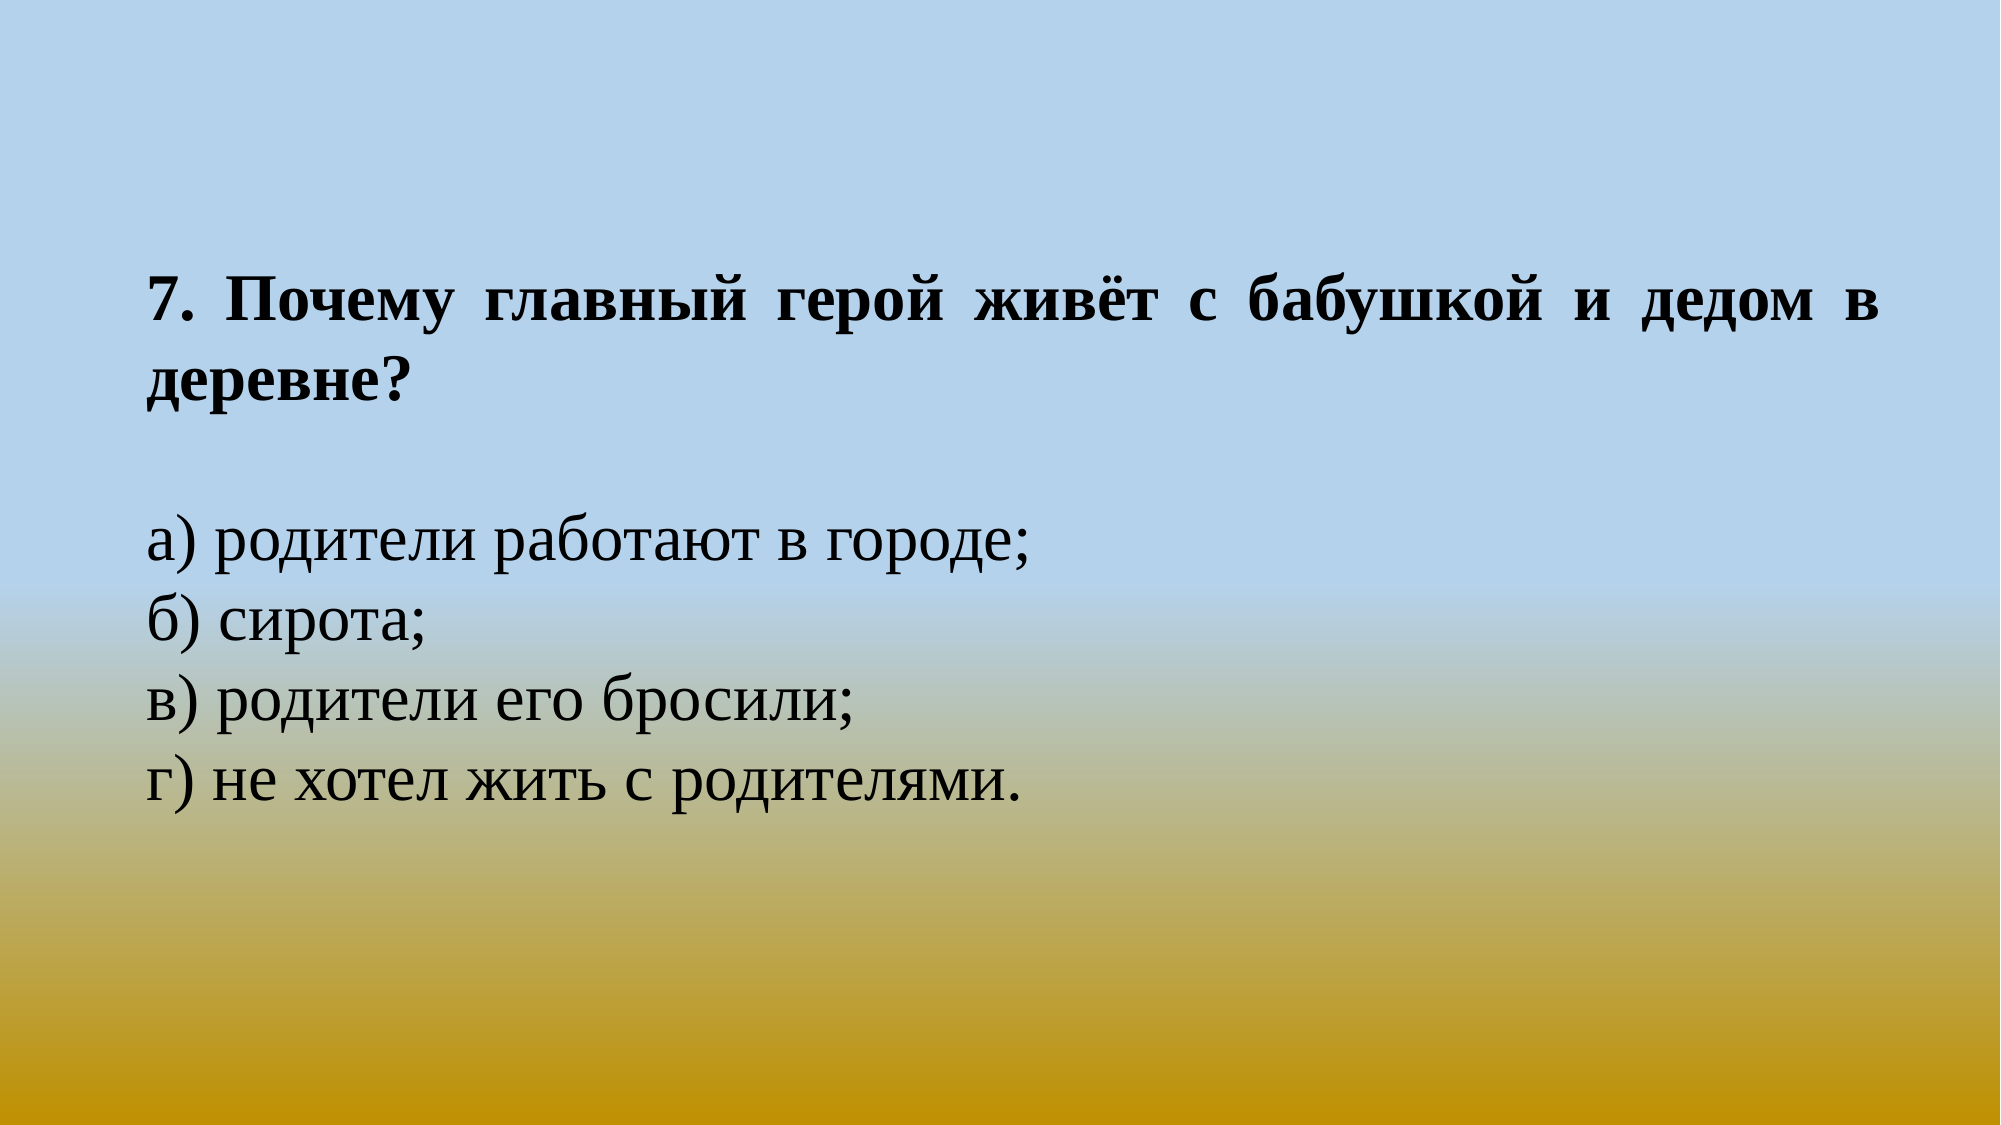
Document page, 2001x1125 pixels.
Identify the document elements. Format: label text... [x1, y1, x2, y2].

text_box 7. Почему главный герой живёт с бабушкой и дедом в деревне? а) родители работают в городе; б) сирота; в) родители его бросили; г) не хотел жить с родителями. [131, 246, 1897, 822]
